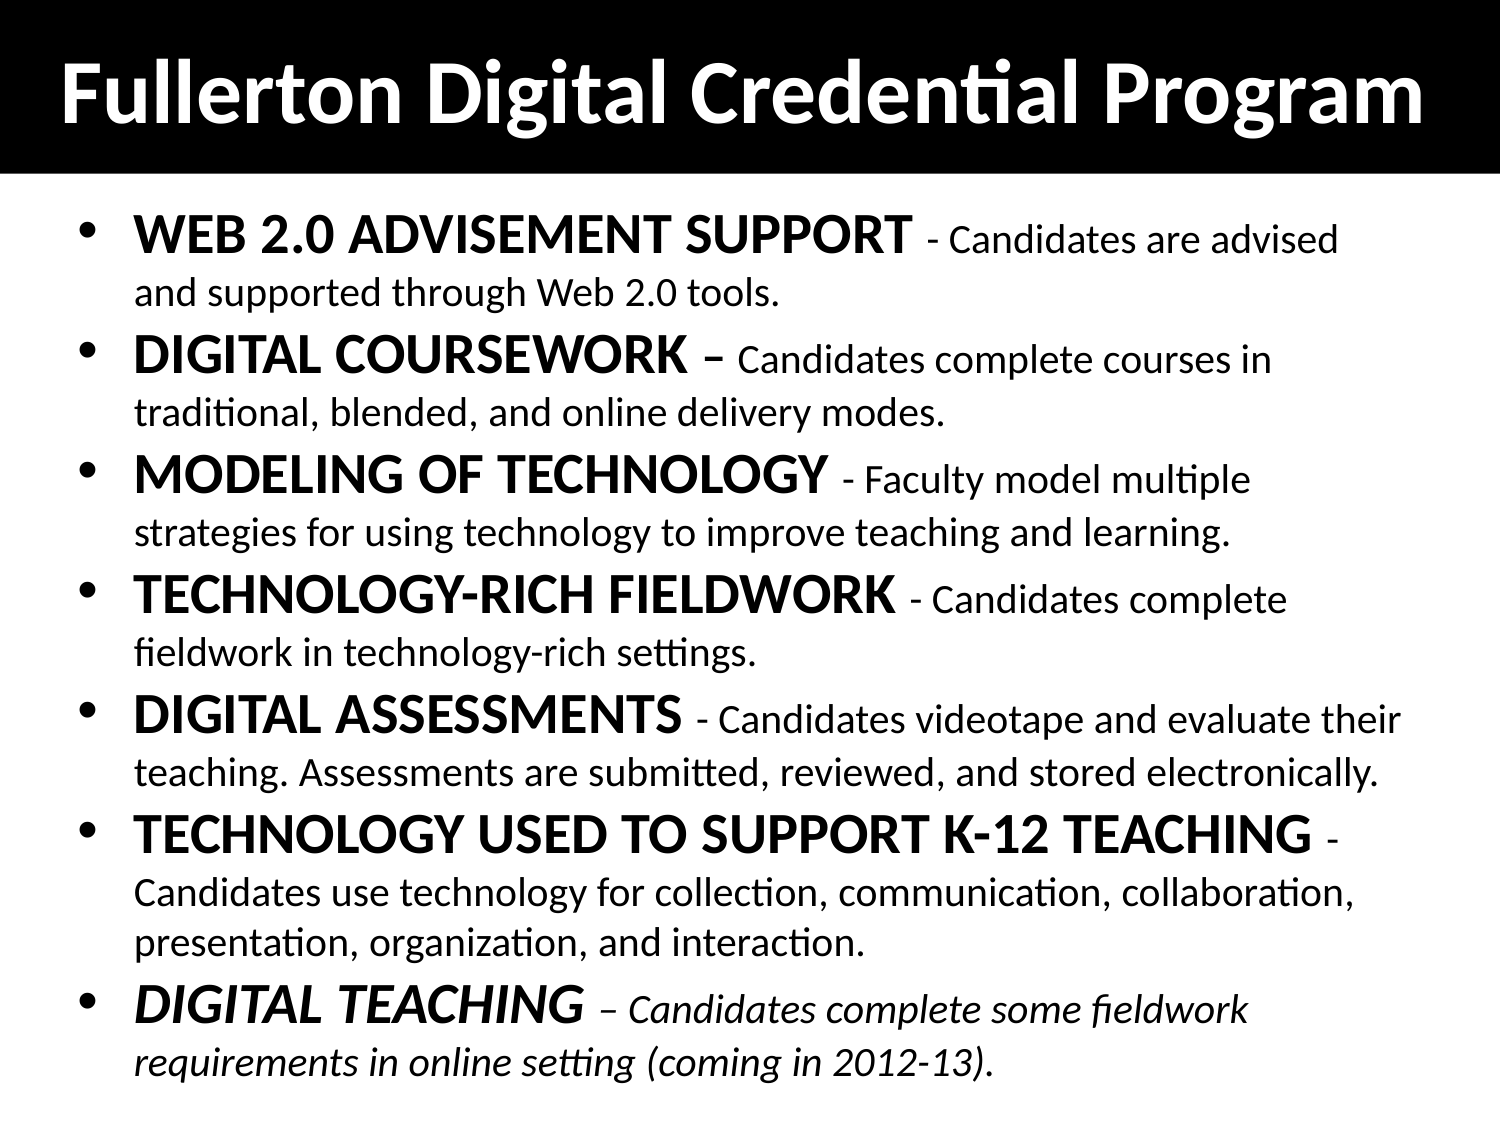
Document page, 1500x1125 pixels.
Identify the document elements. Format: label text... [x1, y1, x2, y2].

title Fullerton Digital Credential Program [0, 0, 1500, 174]
list WEB 2.0 ADVISEMENT SUPPORT - Candidates are advised and supported through Web 2.0 tools. DIGITAL COURSEWORK – Candidates complete courses in traditional, blended, and online delivery modes. MODELING OF TECHNOLOGY - Faculty model multiple strategies for using technology to improve teaching and learning. TECHNOLOGY-RICH FIELDWORK - Candidates complete fieldwork in technology-rich settings. DIGITAL ASSESSMENTS - Candidates videotape and evaluate their teaching. Assessments are submitted, reviewed, and stored electronically. TECHNOLOGY USED TO SUPPORT K-12 TEACHING - Candidates use technology for collection, communication, collaboration, presentation, organization, and interaction. DIGITAL TEACHING – Candidates complete some fieldwork requirements in online setting (coming in 2012-13). [62, 187, 1425, 1038]
